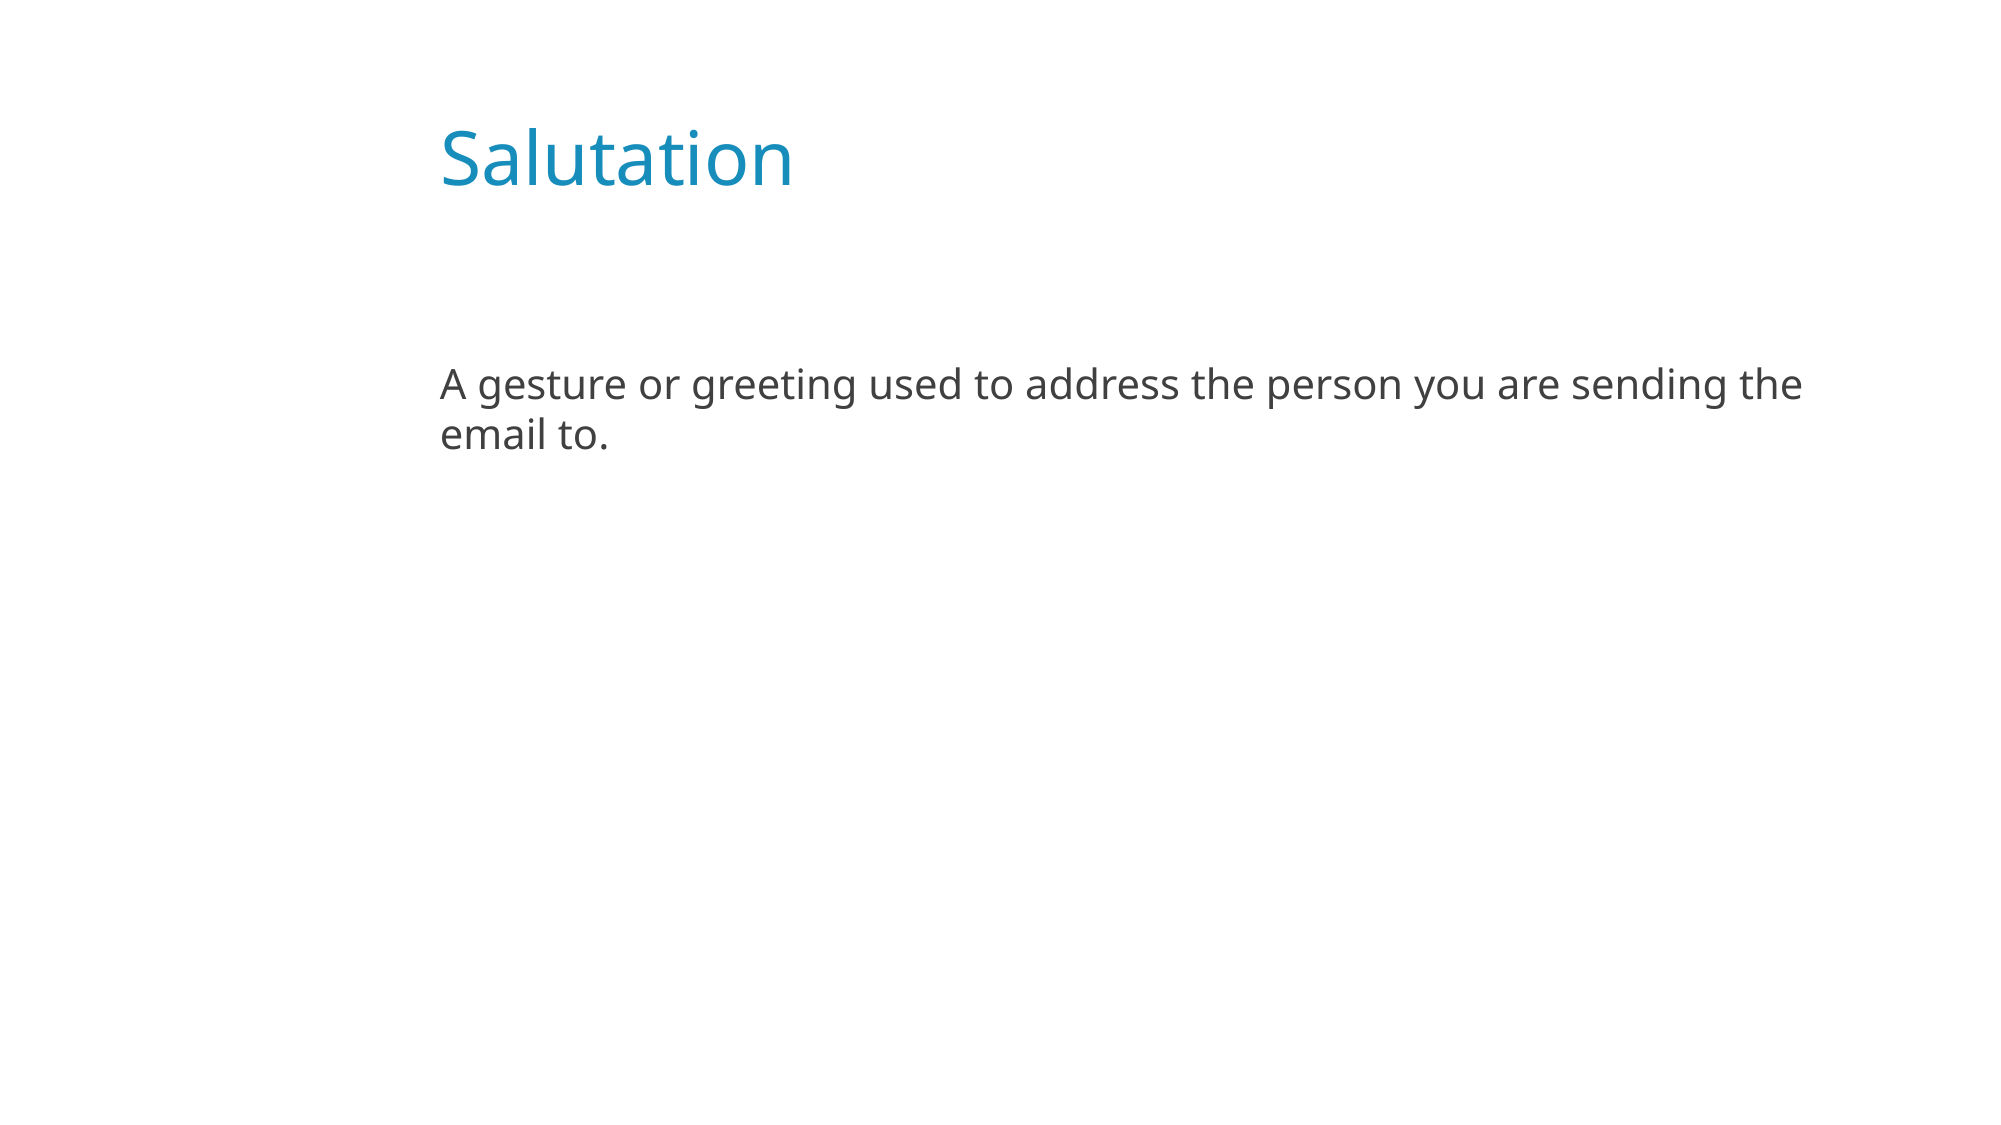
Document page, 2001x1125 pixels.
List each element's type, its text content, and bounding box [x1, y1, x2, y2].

title Salutation [425, 102, 1888, 313]
list A gesture or greeting used to address the person you are sending the email to. [424, 350, 1888, 1074]
